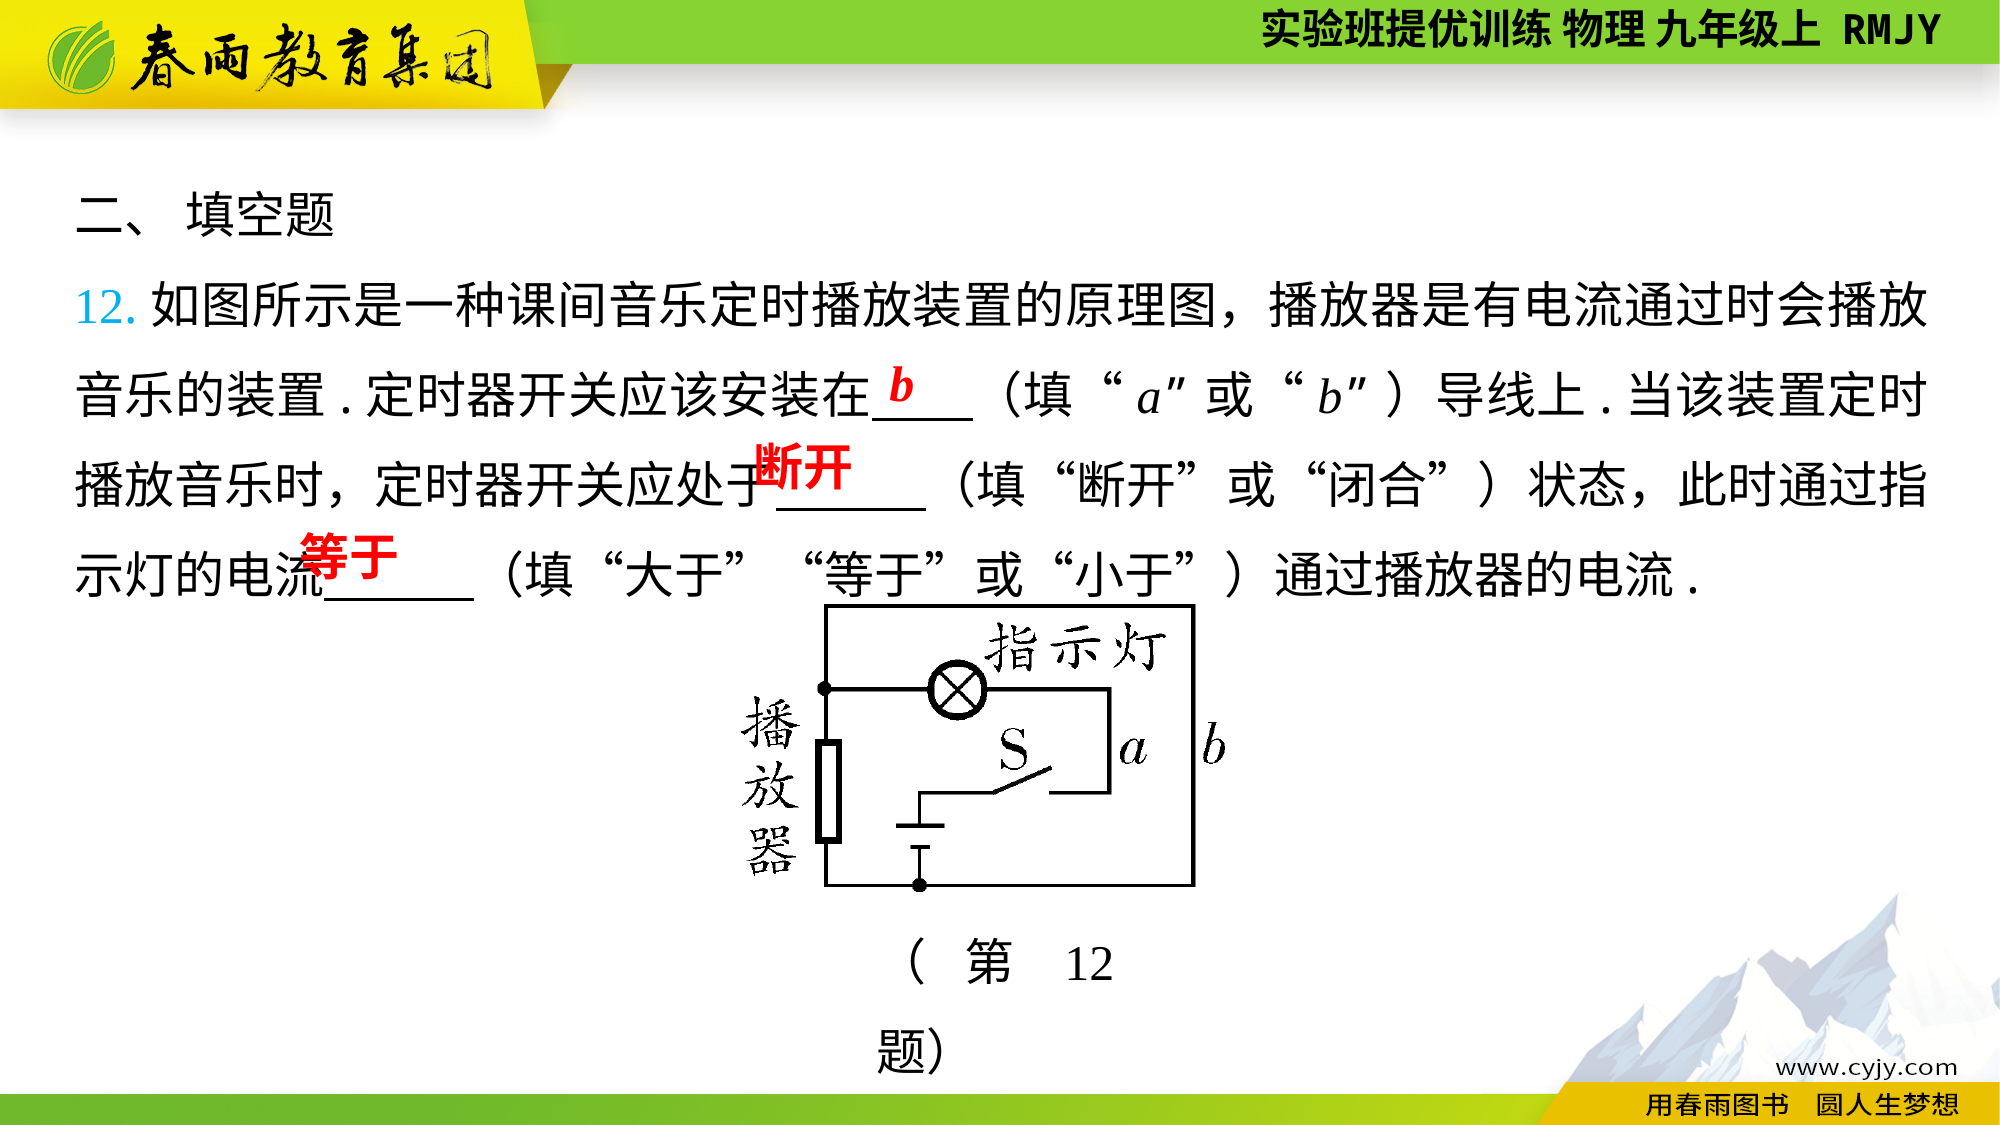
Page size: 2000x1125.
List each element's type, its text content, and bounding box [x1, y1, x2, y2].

text_box （第12题） [861, 901, 1142, 999]
text_box 等于 [285, 517, 415, 593]
text_box b [874, 344, 930, 420]
picture [0, 0, 2000, 1125]
list 二、 填空题 12.如图所示是一种课间音乐定时播放装置的原理图，播放器是有电流通过时会播放音乐的装置.定时器开关应该安装在 （填“a”或“b”）导线上.当该装置定时播放音乐时，定时器开关应处于 （填“断开”或“闭合”）状态，此时通过指示灯的电流 （填“大于”“等于”或“小于”）通过播放器的电流. [59, 146, 1944, 616]
text_box 断开 [739, 428, 869, 503]
